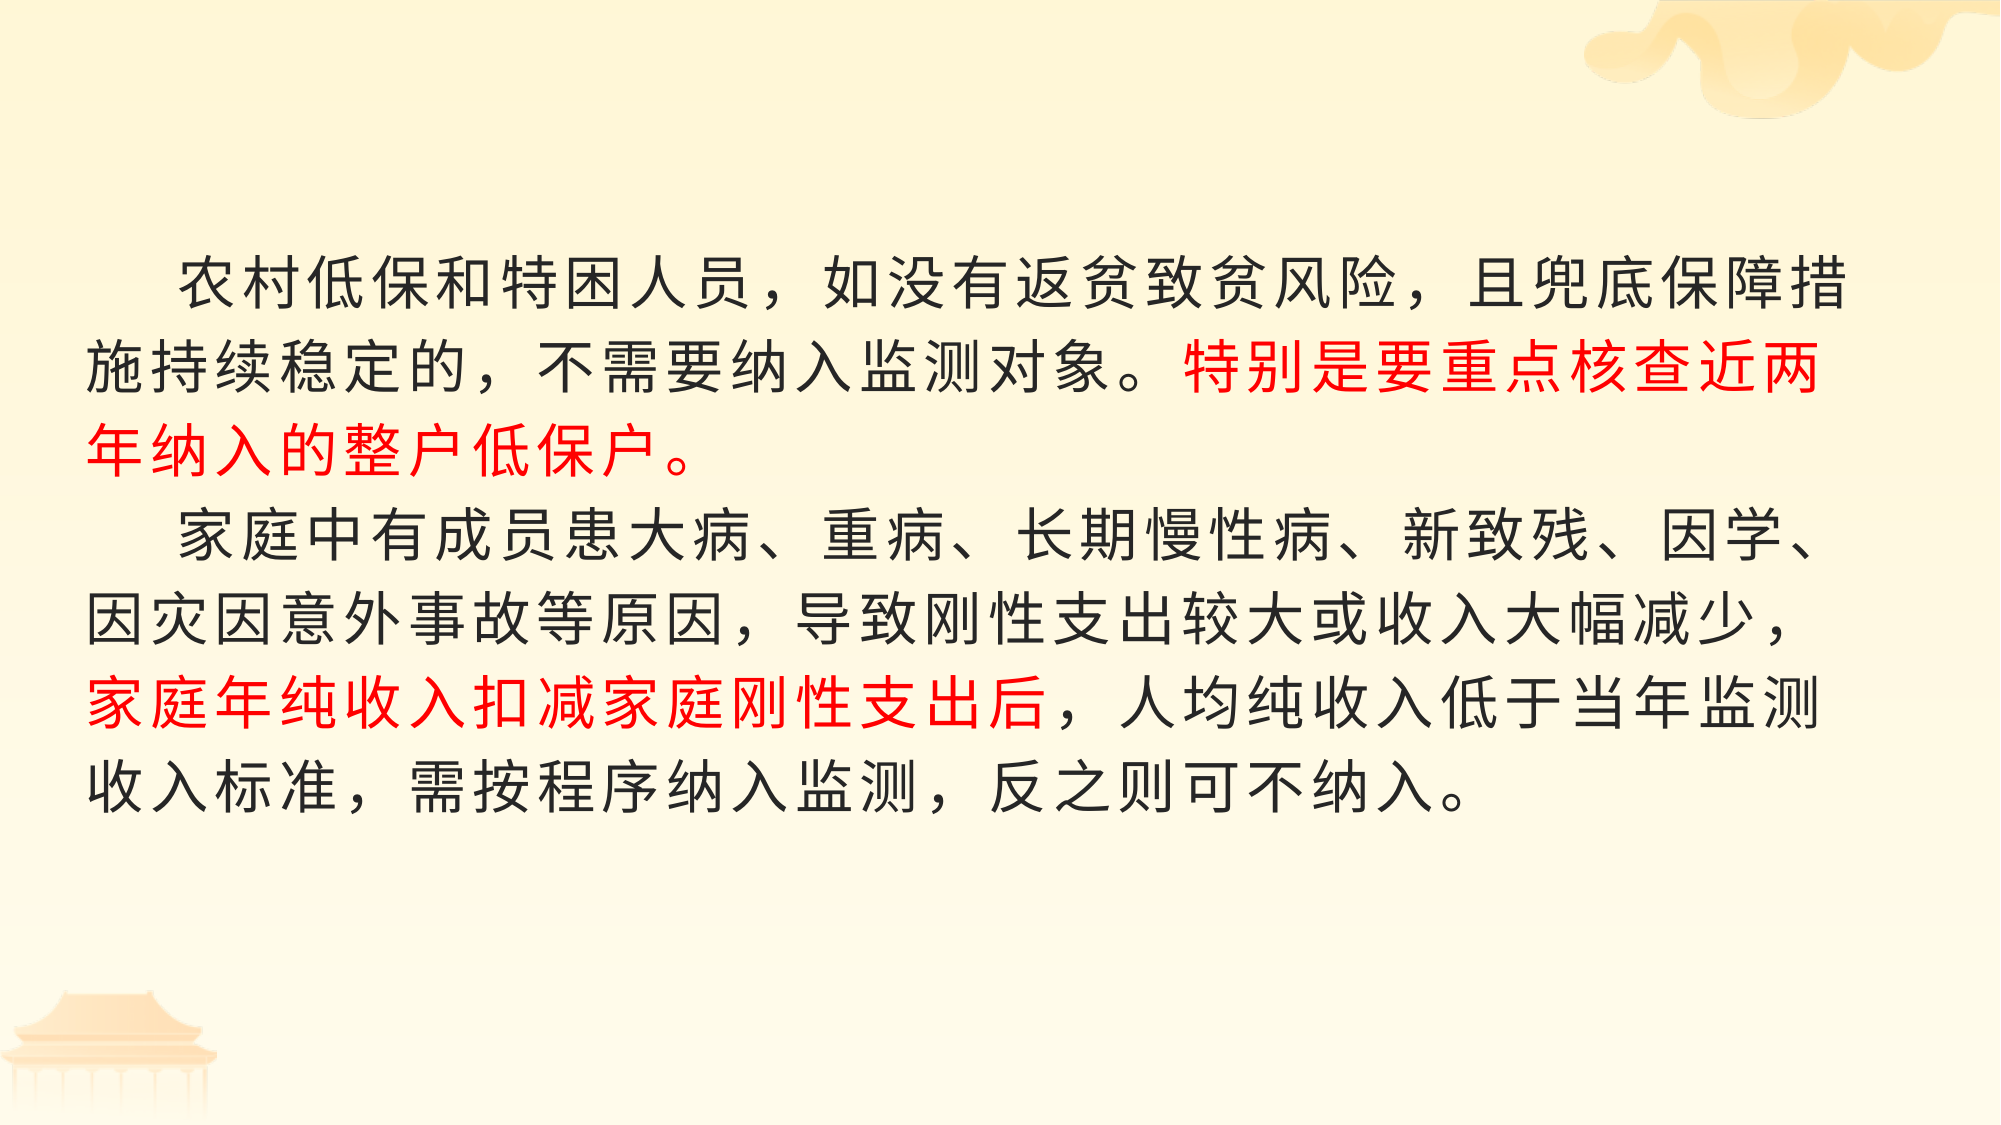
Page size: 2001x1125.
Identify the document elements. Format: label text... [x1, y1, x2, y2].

text_box 农村低保和特困人员，如没有返贫致贫风险，且兜底保障措施持续稳定的，不需要纳入监测对象。特别是要重点核查近两年纳入的整户低保户。 家庭中有成员患大病、重病、长期慢性病、新致残、因学、因灾因意外事故等原因，导致刚性支出较大或收入大幅减少，家庭年纯收入扣减家庭刚性支出后，人均纯收入低于当年监测收入标准，需按程序纳入监测，反之则可不纳入。 [71, 185, 1871, 952]
text_box [100, 726, 1900, 1039]
picture [0, 0, 2000, 1125]
